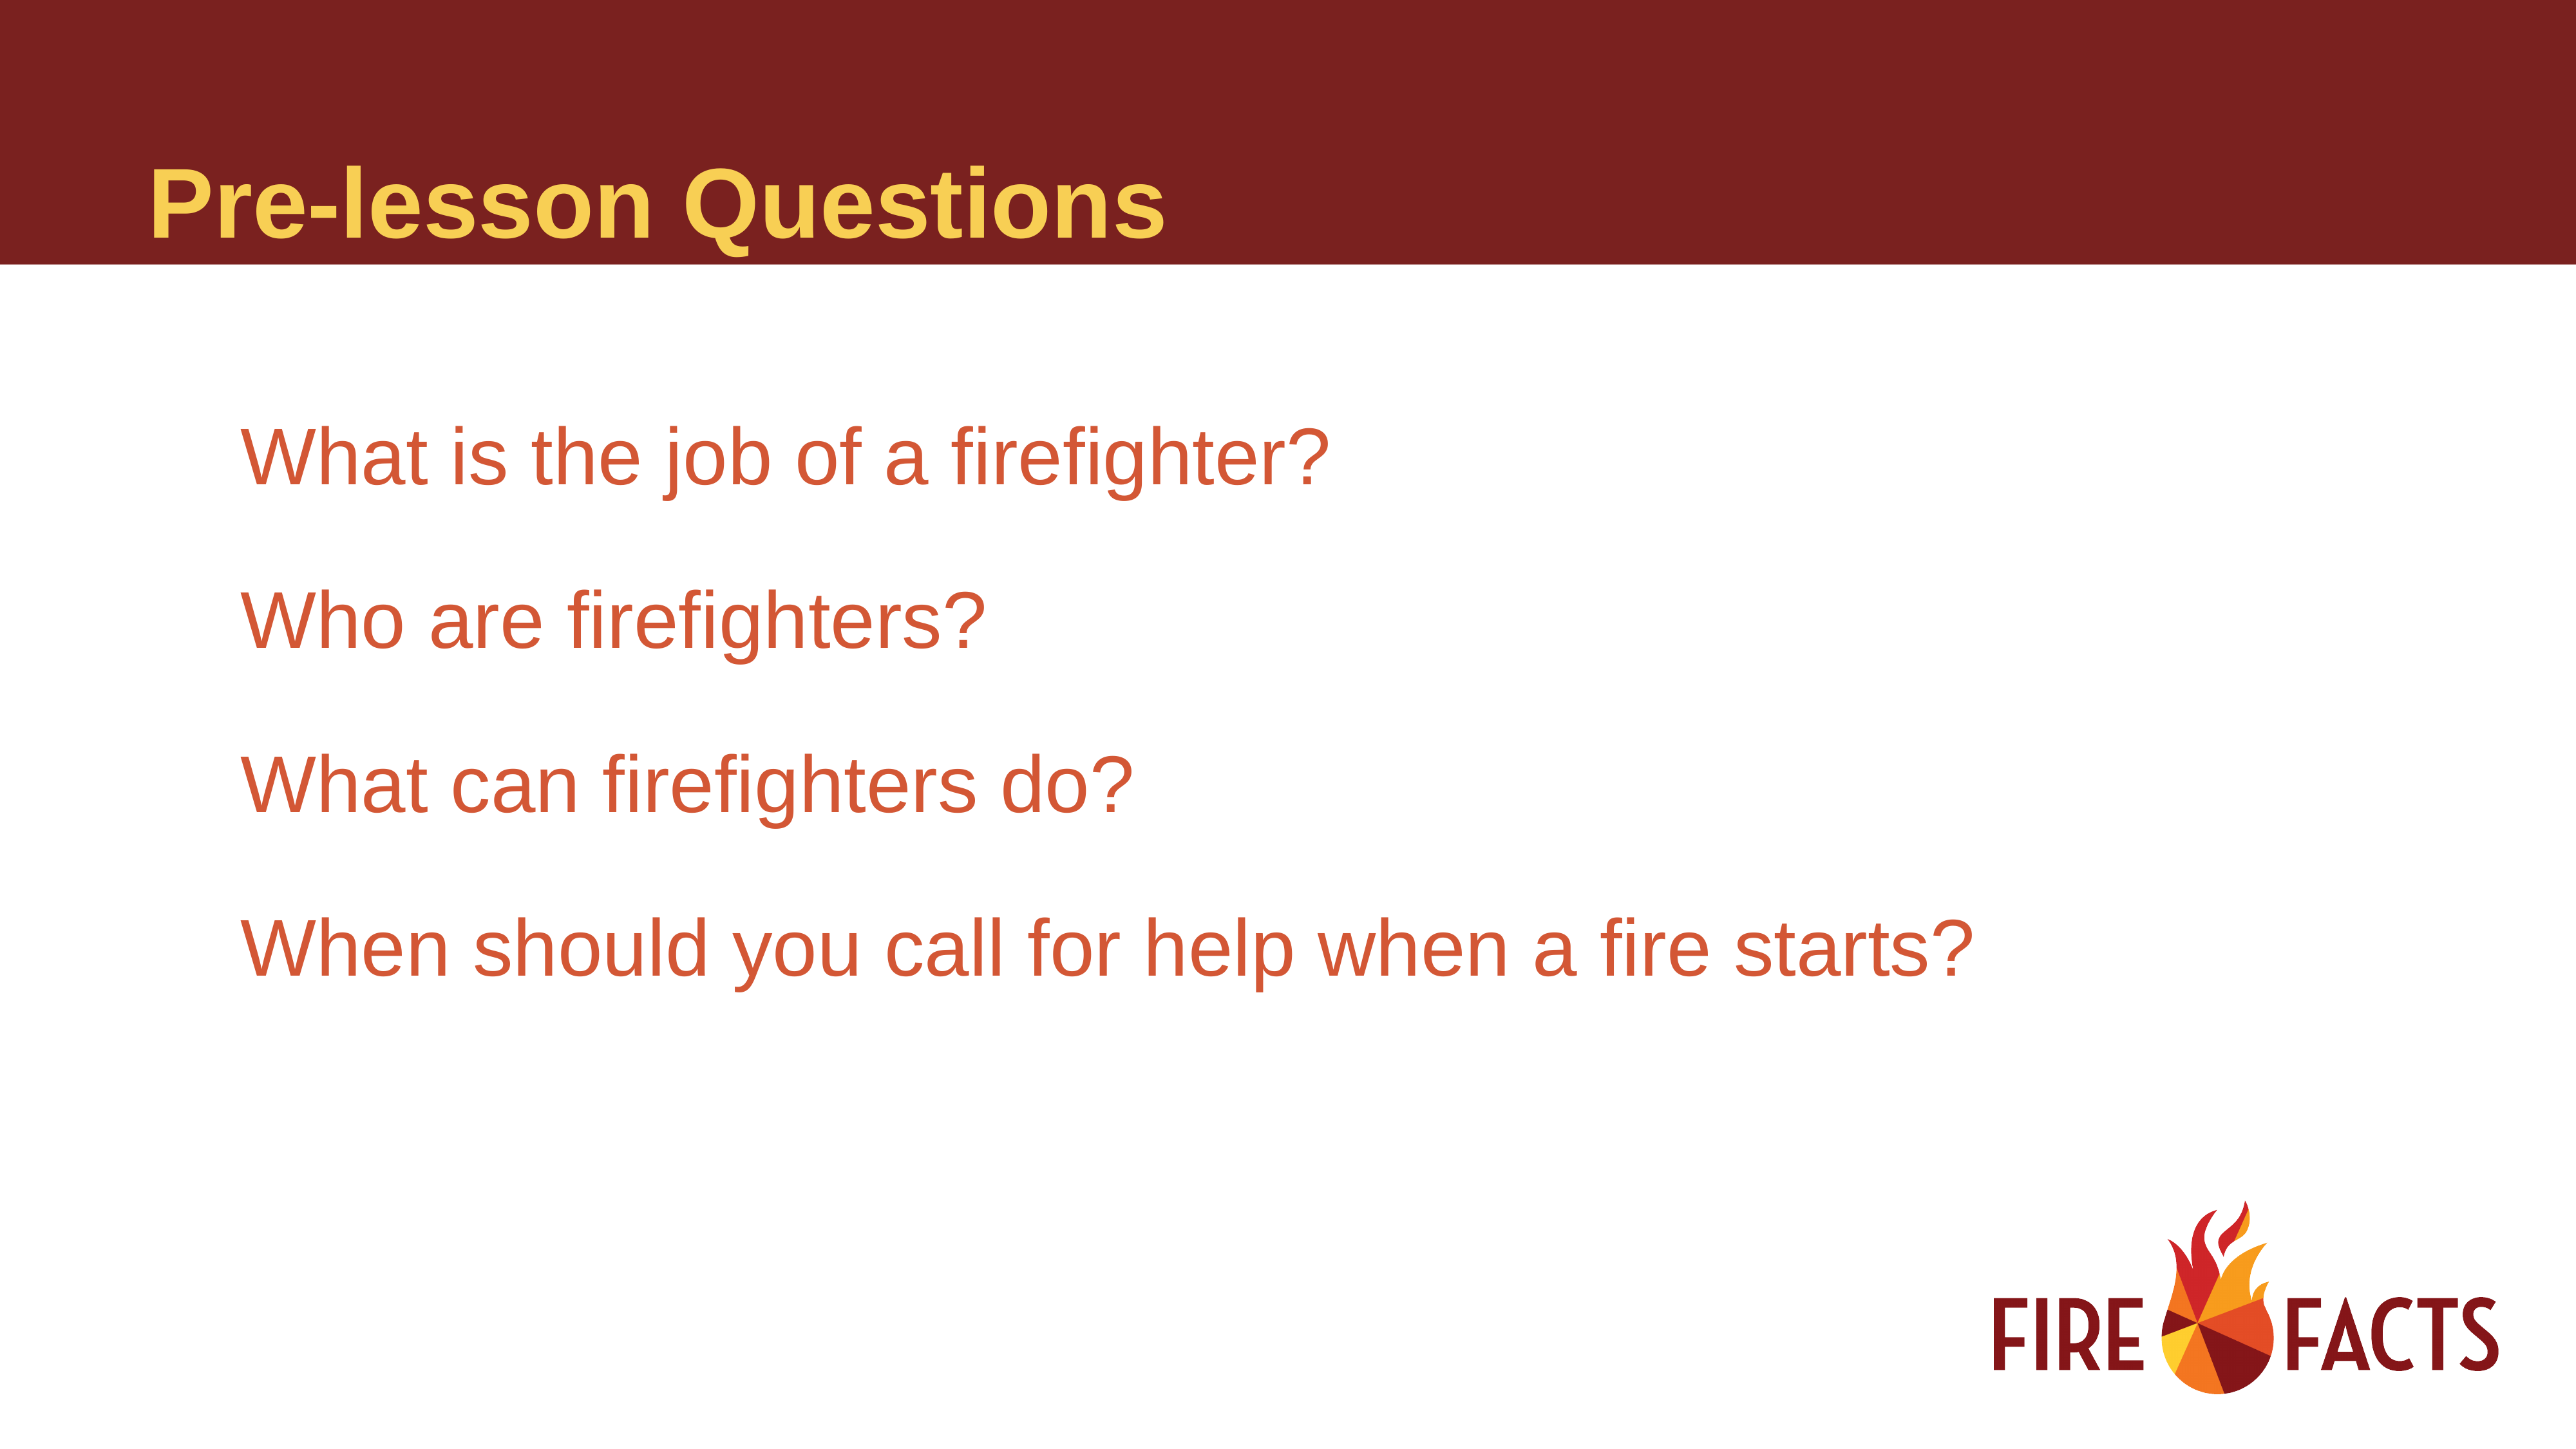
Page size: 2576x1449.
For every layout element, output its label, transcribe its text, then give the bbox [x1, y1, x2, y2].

picture [1981, 1186, 2508, 1408]
text_box Pre-lesson Questions [142, 133, 1534, 263]
text_box [0, 0, 2576, 265]
list What is the job of a firefighter? Who are firefighters? What can firefighters do? When should you call for help when a fire starts? [211, 398, 2365, 1217]
